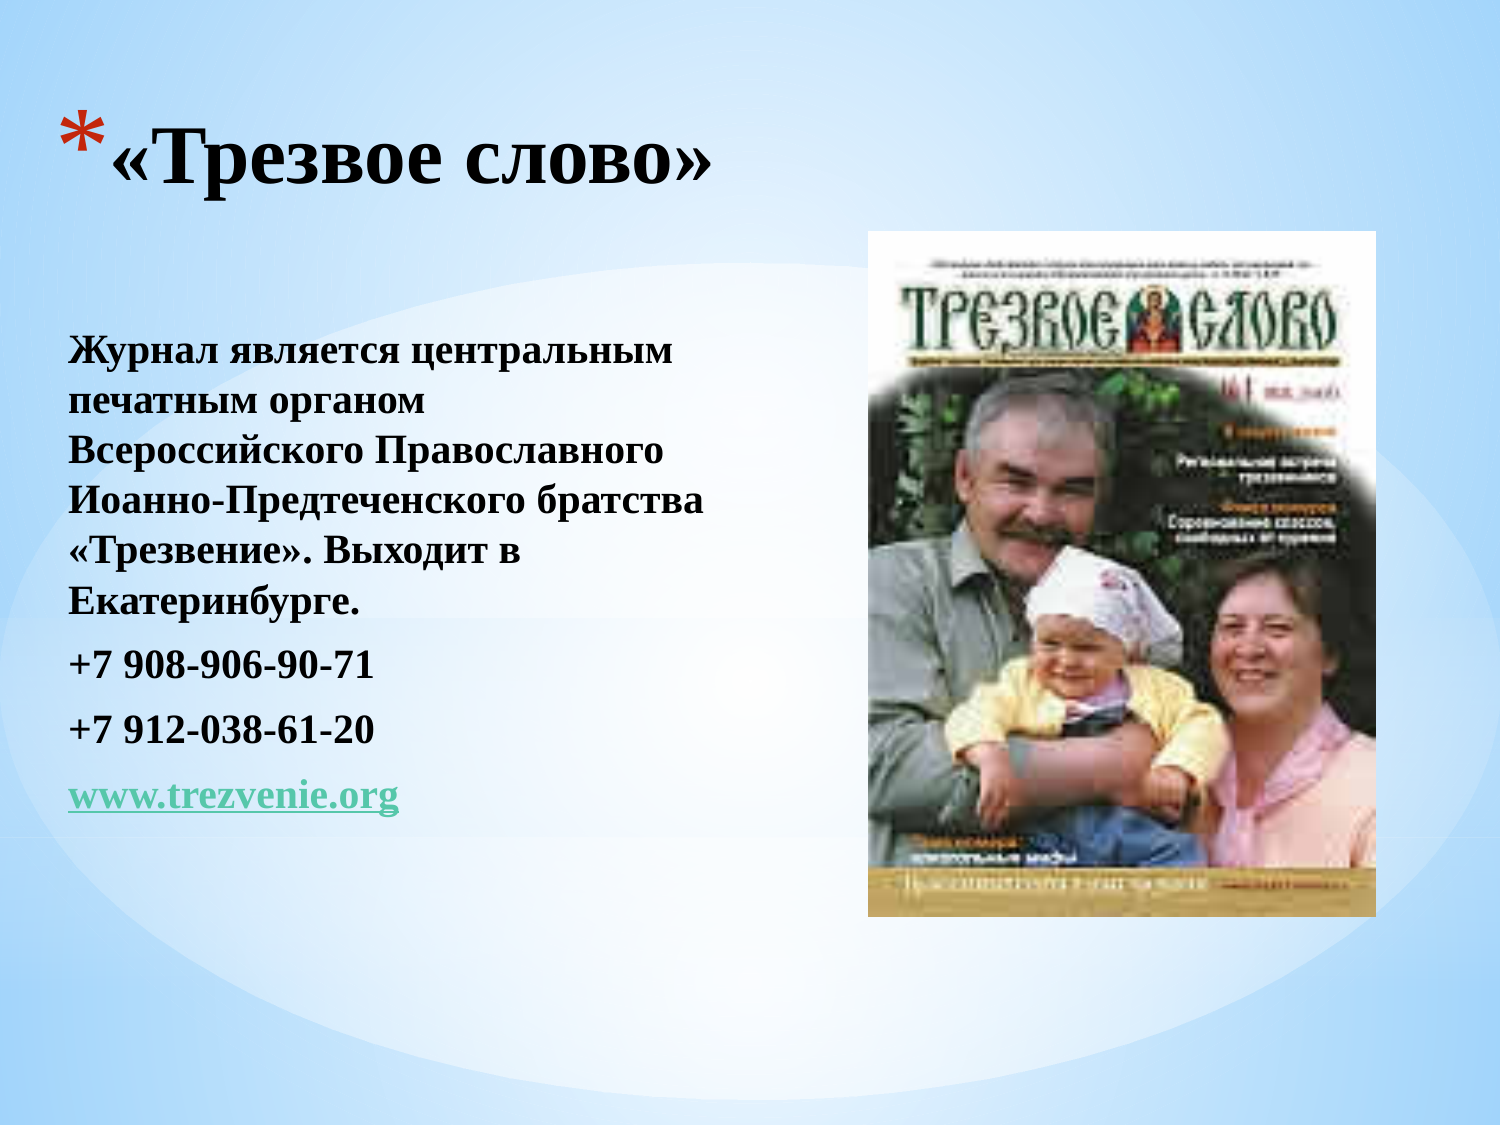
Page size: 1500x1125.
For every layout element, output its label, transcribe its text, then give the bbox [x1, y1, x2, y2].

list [867, 231, 1377, 918]
list Журнал является центральным печатным органом Всероссийского Православного Иоанно-Предтеченского братства «Трезвение». Выходит в Екатеринбурге. +7 908-906-90-71 +7 912-038-61-20 www.trezvenie.org [53, 314, 733, 925]
title «Трезвое слово» [41, 66, 735, 209]
